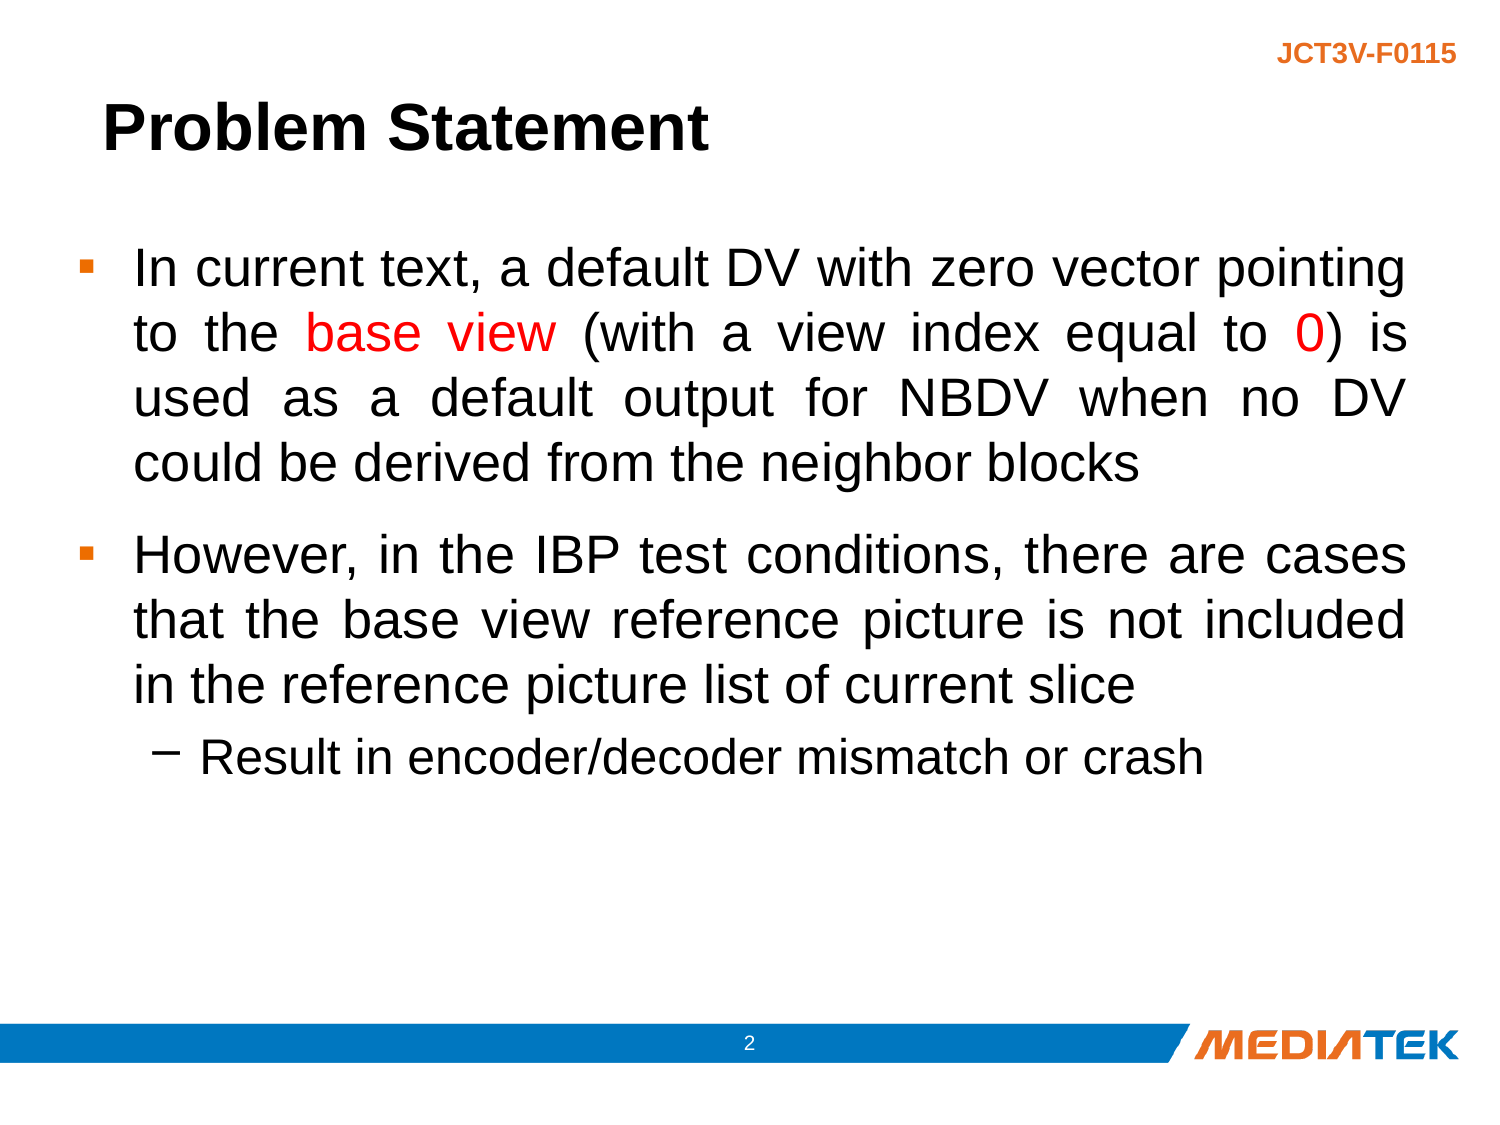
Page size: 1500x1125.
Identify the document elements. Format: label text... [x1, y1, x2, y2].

list In current text, a default DV with zero vector pointing to the base view (with a view index equal to 0) is used as a default output for NBDV when no DV could be derived from the neighbor blocks However, in the IBP test conditions, there are cases that the base view reference picture is not included in the reference picture list of current slice Result in encoder/decoder mismatch or crash [62, 224, 1424, 1051]
slide_number 1 [711, 1022, 789, 1090]
title Problem Statement [87, 46, 1410, 201]
picture [789, 1023, 1459, 1063]
picture [0, 1023, 711, 1063]
